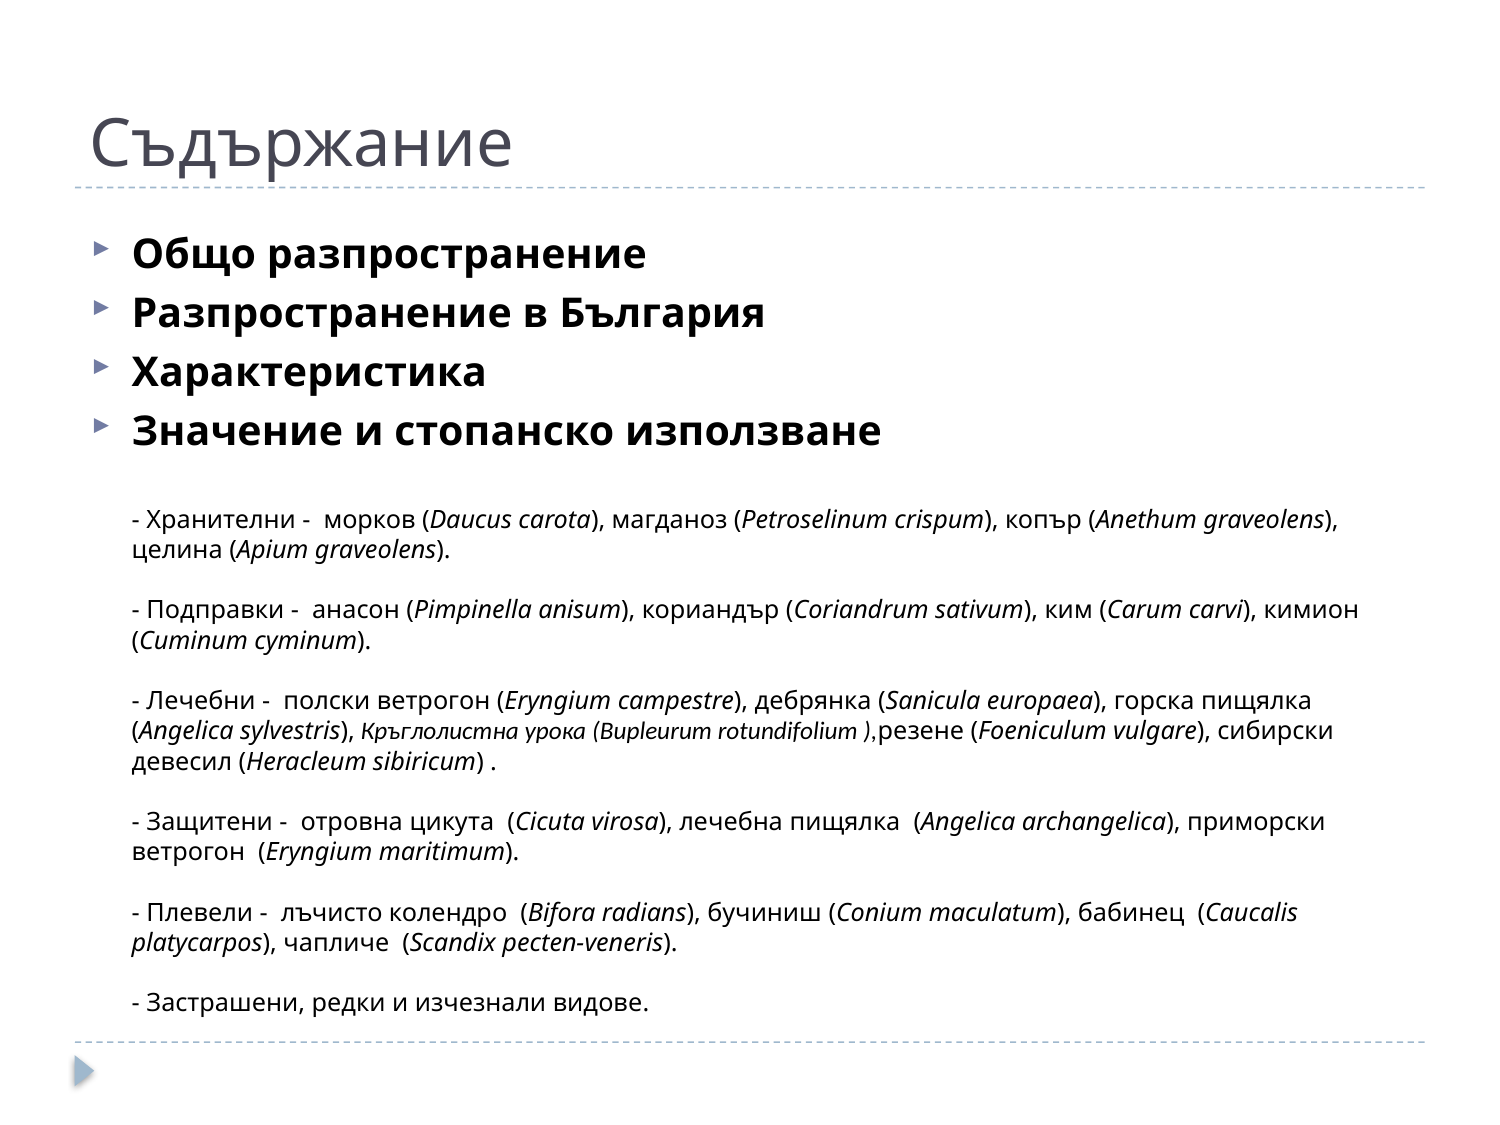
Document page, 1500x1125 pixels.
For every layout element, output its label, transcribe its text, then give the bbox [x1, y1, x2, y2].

title Съдържание [75, 24, 1425, 188]
list Общо разпространение Разпространение в България Характеристика Значение и стопанско използване - Хранителни - морков (Daucus carota), магданоз (Petroselinum crispum), копър (Anethum graveolens), целина (Apium graveolens). - Подправки - анасон (Pimpinella anisum), кориандър (Coriandrum sativum), ким (Carum carvi), кимион (Cuminum cyminum). - Лечебни - полски ветрогон (Eryngium campestre), дебрянка (Sanicula europaea), горска пищялка (Angelica sylvestris), Кръглолистна урока (Bupleurum rotundifolium ),резене (Foeniculum vulgare), сибирски девесил (Heracleum sibiricum) . - Защитени - отровна цикута (Cicuta virosa), лечебна пищялка (Angelica archangelica), приморски ветрогон (Eryngium maritimum). - Плевели - лъчисто колендро (Bifora radians), бучиниш (Conium maculatum), бабинец (Caucalis platycarpos), чапличе (Scandix pecten-veneris). - Застрашени, редки и изчезнали видове. [76, 219, 1427, 1030]
